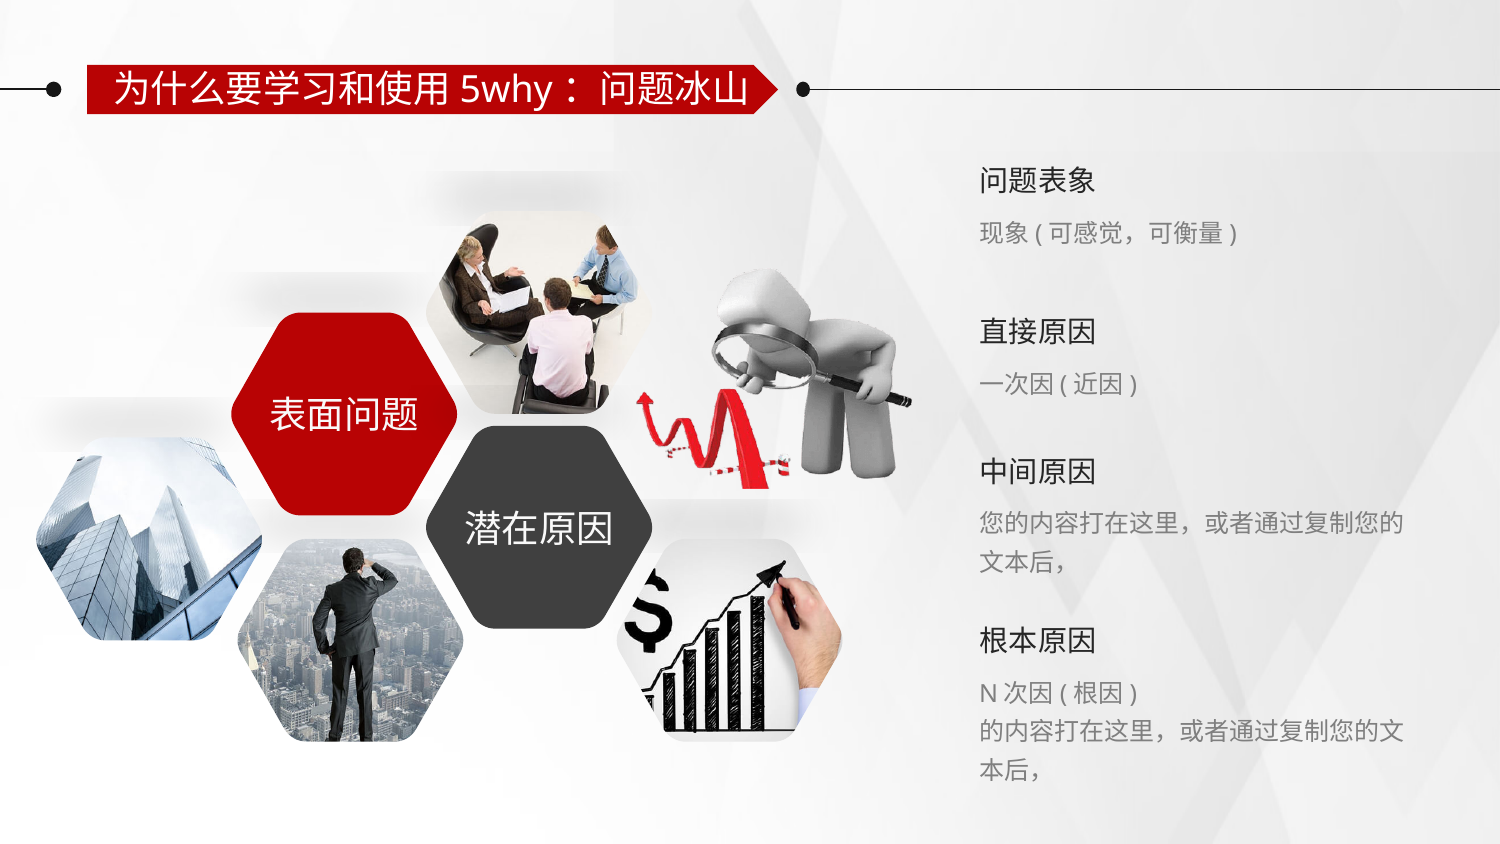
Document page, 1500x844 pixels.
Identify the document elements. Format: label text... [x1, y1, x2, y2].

text_box N次因(根因) 的内容打在这里，或者通过复制您的文本后， [964, 660, 1425, 793]
text_box 问题表象 [964, 144, 1112, 198]
text_box 直接原因 [987, 296, 1112, 349]
picture [565, 242, 983, 513]
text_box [23, 59, 36, 120]
text_box [237, 538, 464, 742]
text_box 潜在原因 [426, 425, 653, 629]
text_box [798, 83, 1500, 96]
text_box 一次因(近因) [987, 352, 1425, 406]
text_box [426, 211, 615, 385]
text_box 根本原因 [964, 605, 1112, 658]
text_box 中间原因 [987, 435, 1112, 488]
text_box 为什么要学习和使用5why：问题冰山 [98, 57, 951, 118]
text_box [36, 437, 262, 641]
text_box [616, 538, 843, 742]
text_box 现象(可感觉，可衡量) [964, 200, 1425, 255]
text_box 表面问题 [231, 312, 451, 516]
text_box [85, 62, 98, 117]
text_box 您的内容打在这里，或者通过复制您的文本后， [964, 490, 1425, 584]
